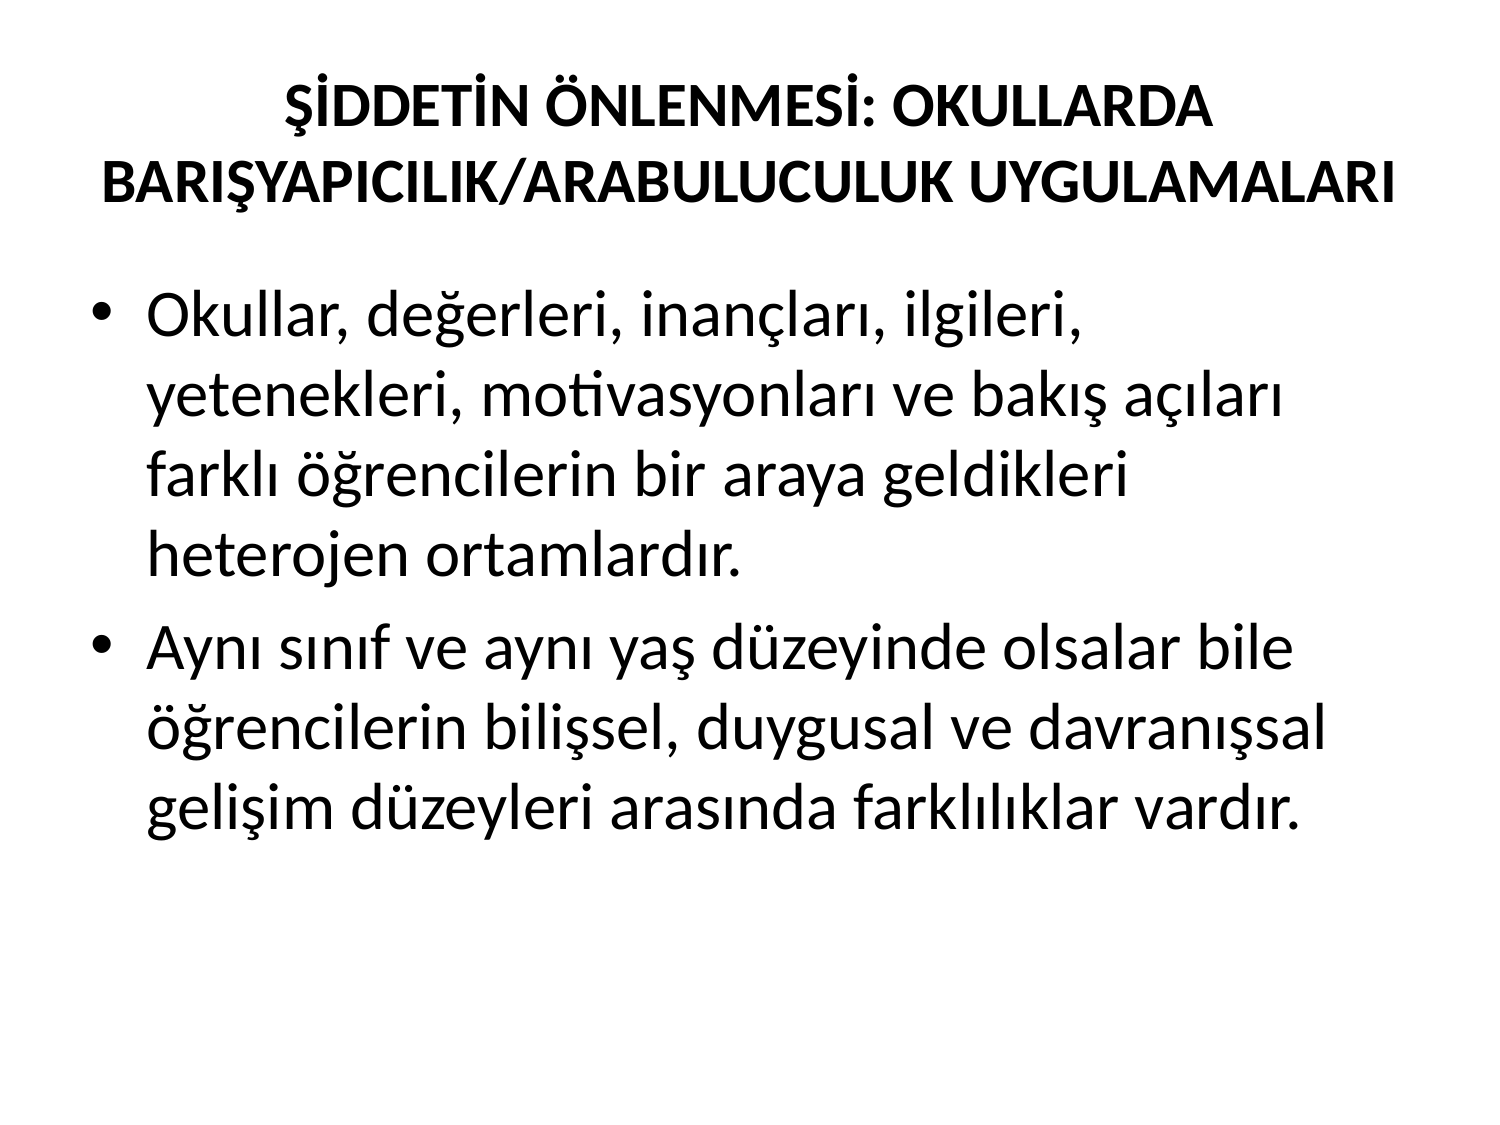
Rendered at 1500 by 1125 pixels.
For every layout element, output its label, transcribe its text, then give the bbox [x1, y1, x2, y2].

list Okullar, değerleri, inançları, ilgileri, yetenekleri, motivasyonları ve bakış açıları farklı öğrencilerin bir araya geldikleri heterojen ortamlardır. Aynı sınıf ve aynı yaş düzeyinde olsalar bile öğrencilerin bilişsel, duygusal ve davranışsal gelişim düzeyleri arasında farklılıklar vardır. [75, 262, 1425, 1005]
title ŞİDDETİN ÖNLENMESİ: OKULLARDA BARIŞYAPICILIK/ARABULUCULUK UYGULAMALARI [75, 45, 1425, 233]
